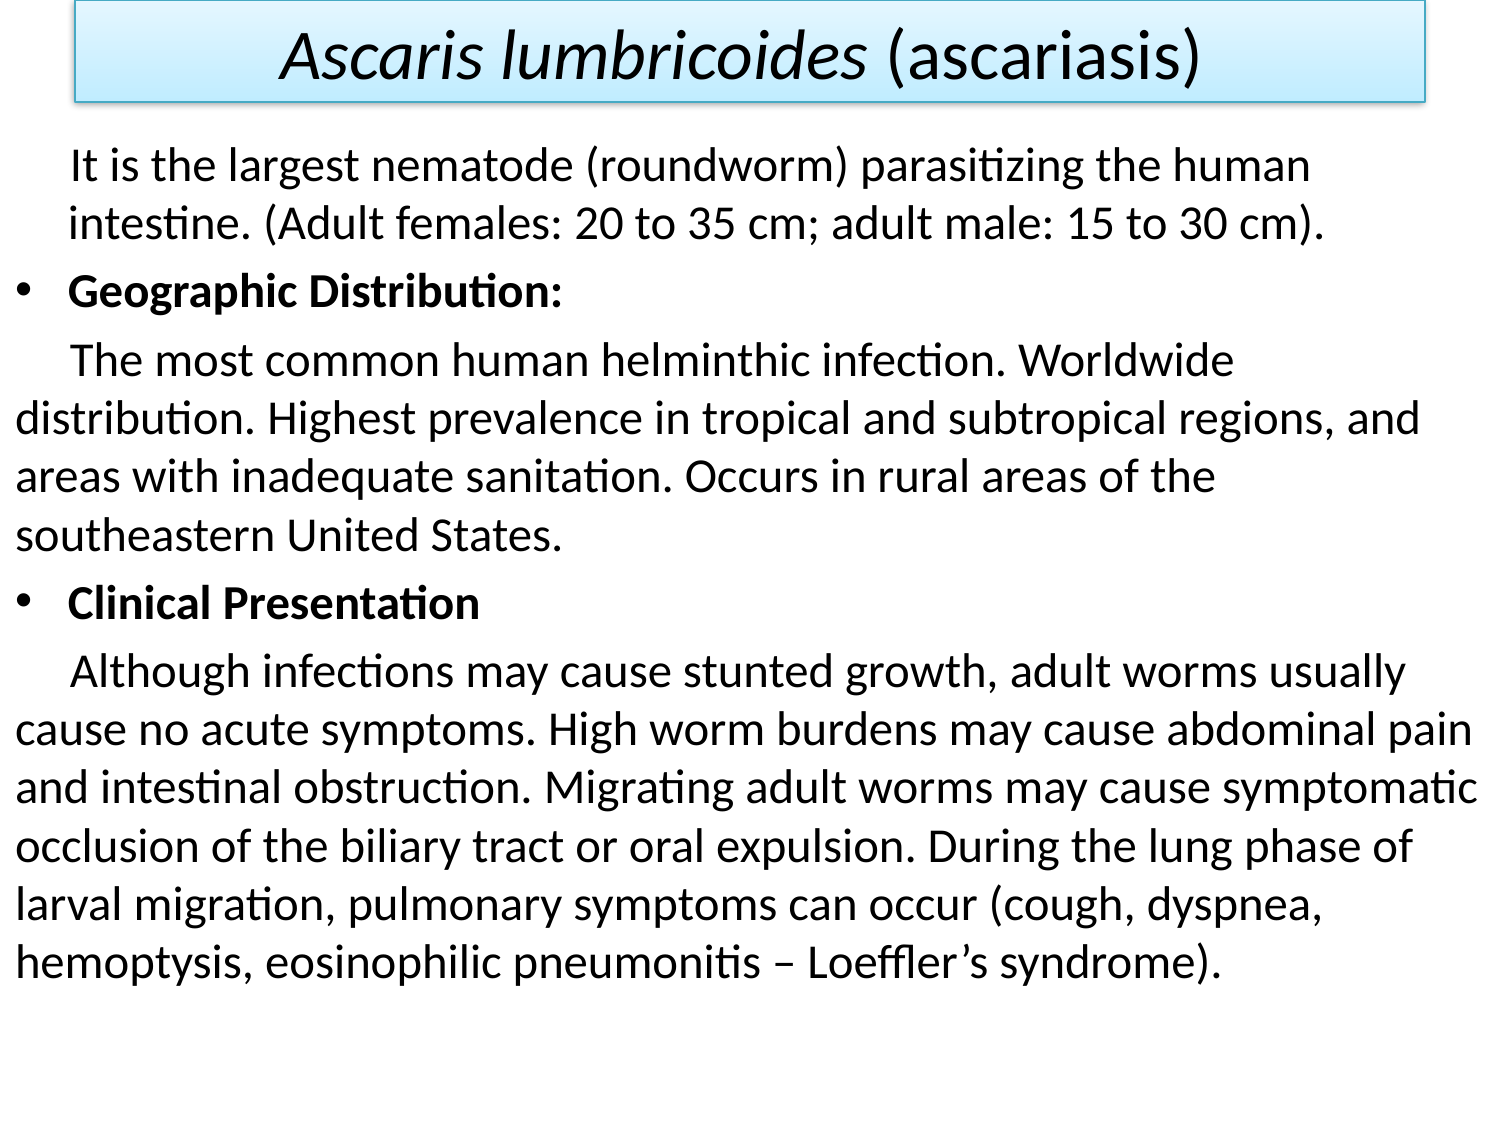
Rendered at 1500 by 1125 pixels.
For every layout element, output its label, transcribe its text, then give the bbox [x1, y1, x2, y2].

list It is the largest nematode (roundworm) parasitizing the human intestine. (Adult females: 20 to 35 cm; adult male: 15 to 30 cm). Geographic Distribution: The most common human helminthic infection. Worldwide distribution. Highest prevalence in tropical and subtropical regions, and areas with inadequate sanitation. Occurs in rural areas of the southeastern United States. Clinical Presentation Although infections may cause stunted growth, adult worms usually cause no acute symptoms. High worm burdens may cause abdominal pain and intestinal obstruction. Migrating adult worms may cause symptomatic occlusion of the biliary tract or oral expulsion. During the lung phase of larval migration, pulmonary symptoms can occur (cough, dyspnea, hemoptysis, eosinophilic pneumonitis – Loeffler’s syndrome). [0, 125, 1500, 1005]
title Ascaris lumbricoides (ascariasis) [74, 0, 1426, 103]
